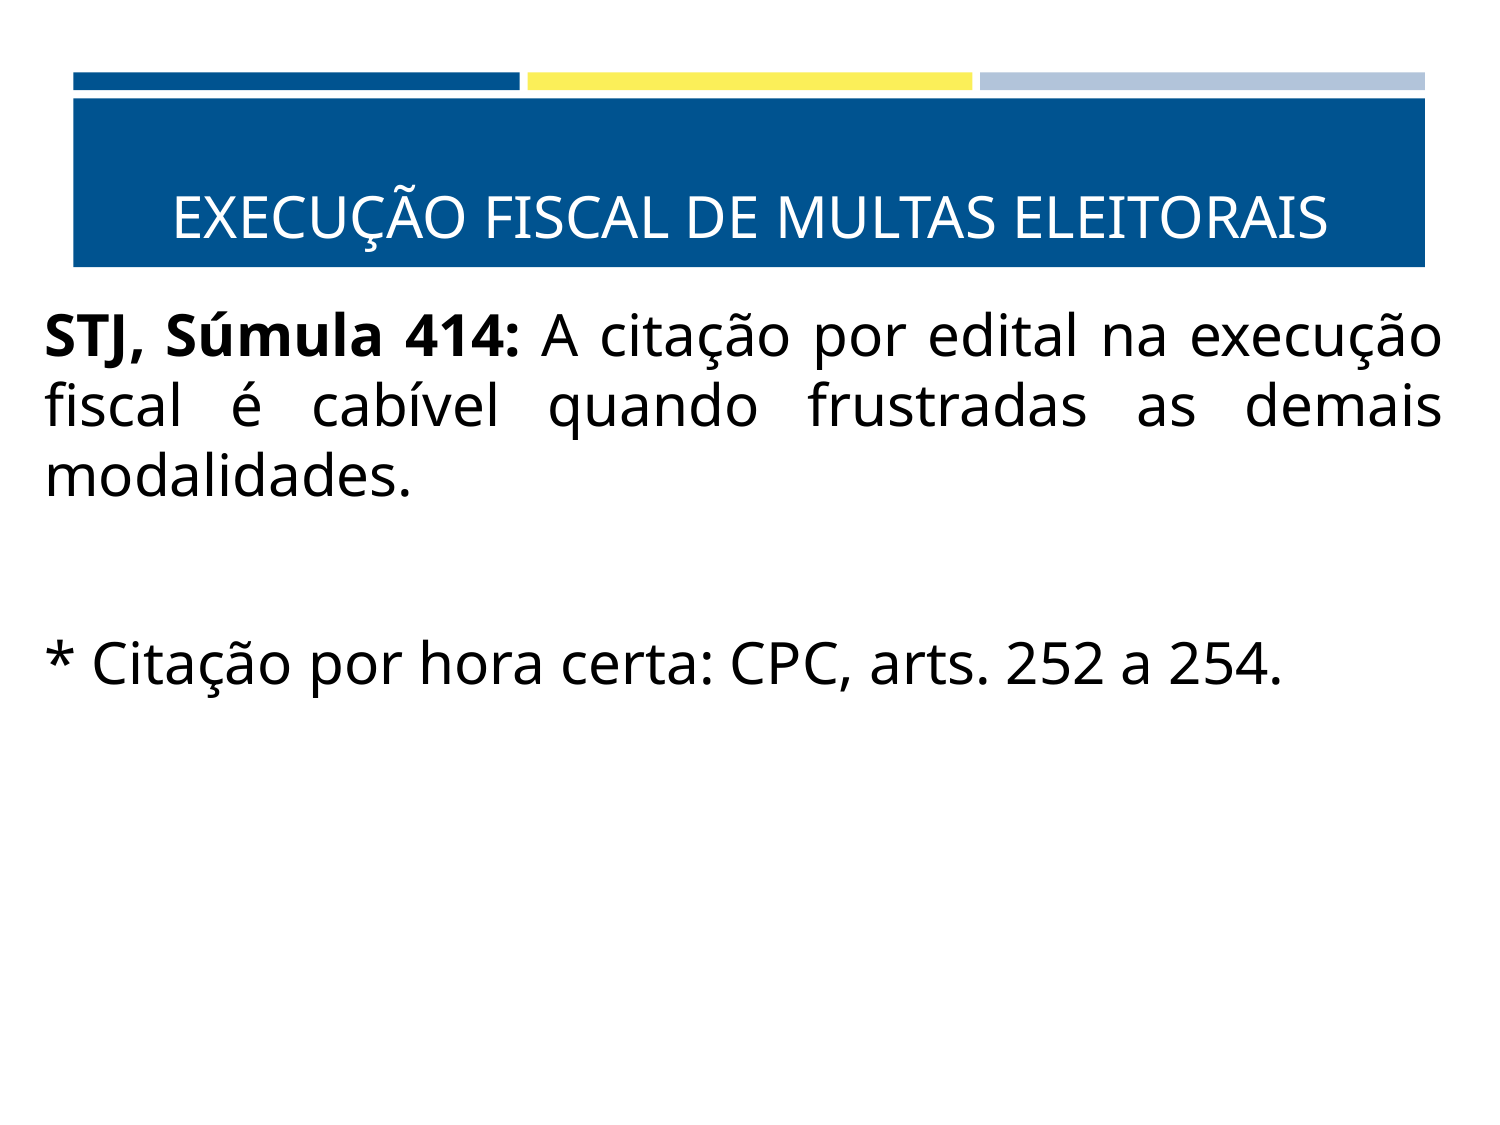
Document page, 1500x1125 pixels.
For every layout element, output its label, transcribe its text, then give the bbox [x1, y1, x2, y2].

title EXECUÇÃO FISCAL DE MULTAS ELEITORAIS [95, 112, 1406, 259]
list STJ, Súmula 414: A citação por edital na execução fiscal é cabível quando frustradas as demais modalidades. * Citação por hora certa: CPC, arts. 252 a 254. [29, 290, 1459, 1094]
